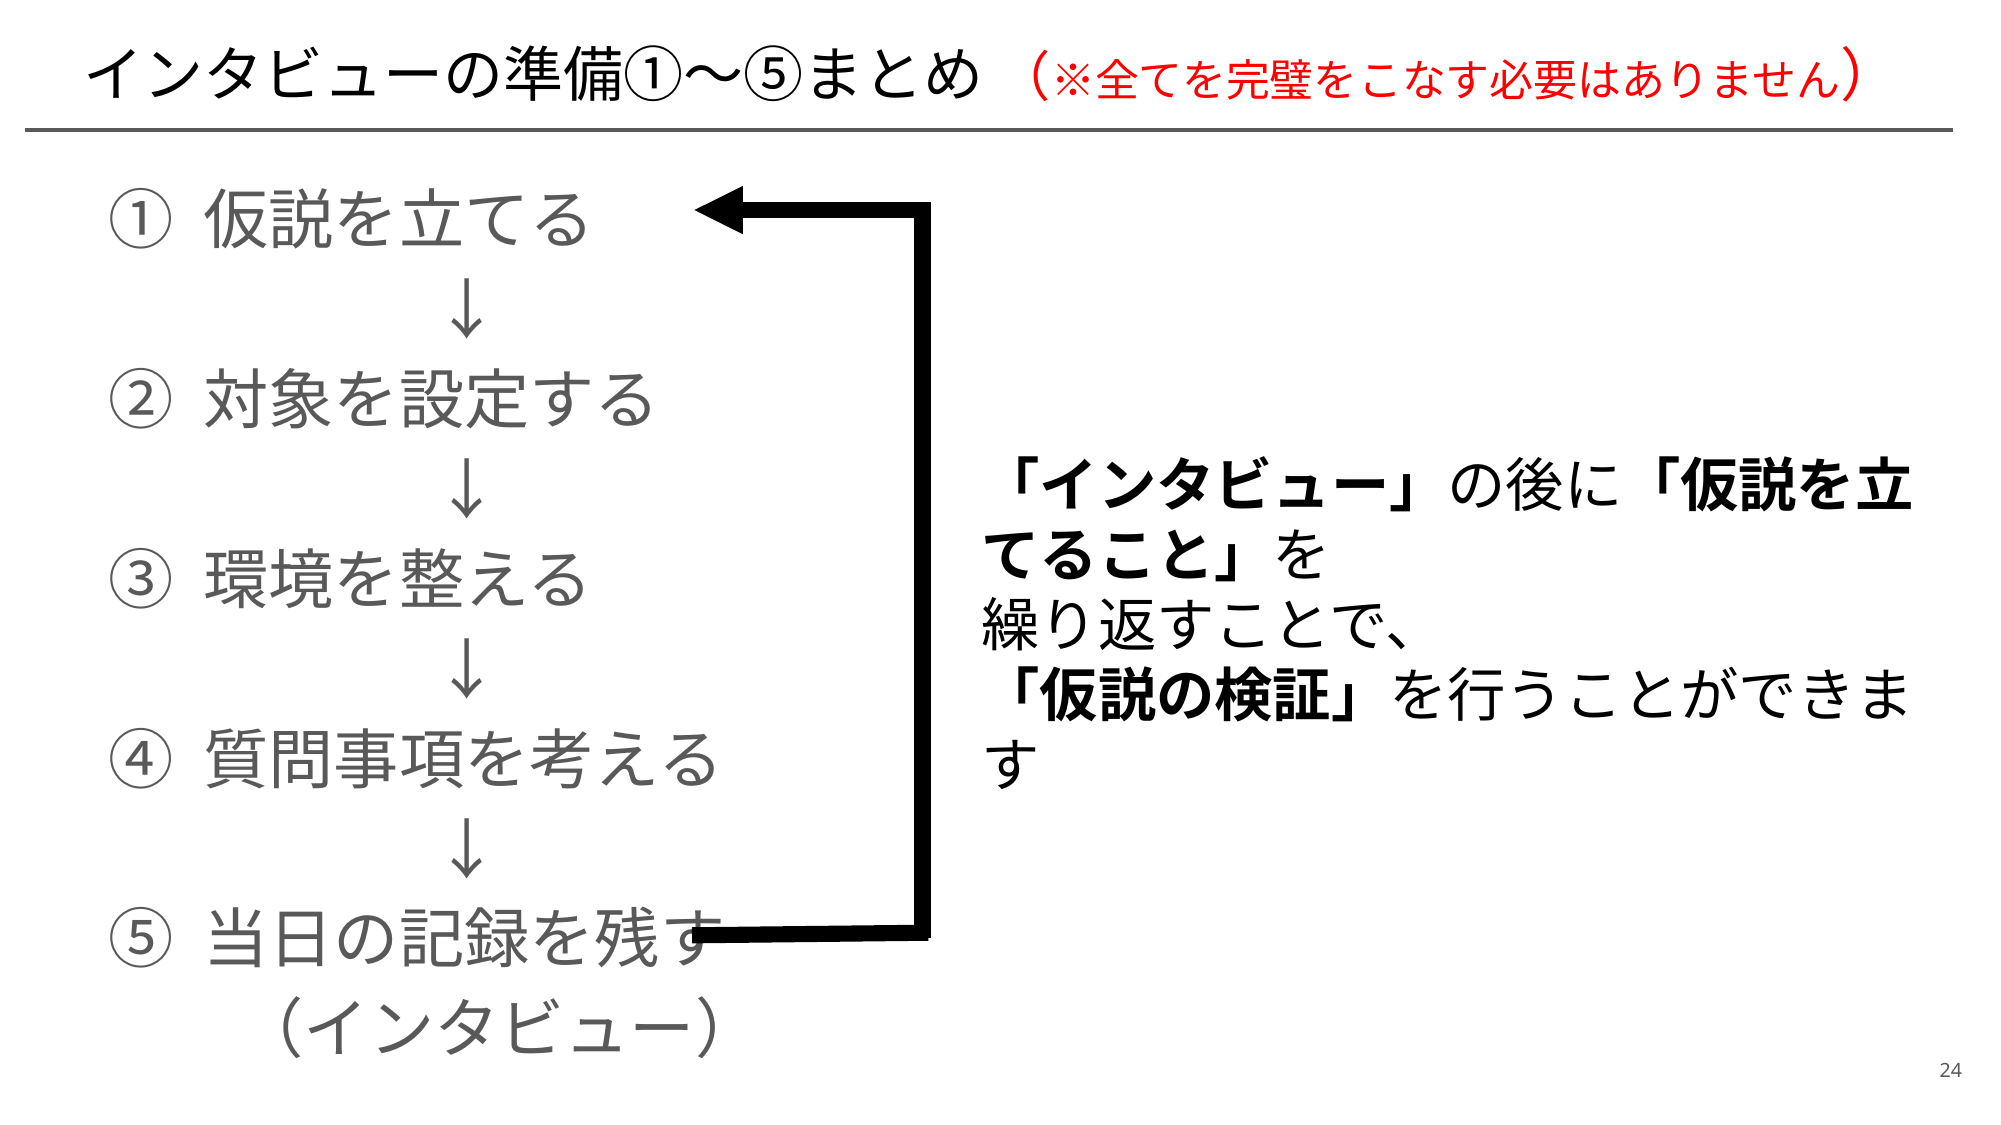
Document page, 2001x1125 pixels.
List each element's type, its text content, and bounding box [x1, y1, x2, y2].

list ① 仮説を立てる ↓ ② 対象を設定する ↓ ③ 環境を整える ↓ ④ 質問事項を考える ↓ ⑤ 当日の記録を残す （インタビュー） [68, 152, 1932, 900]
title インタビューの準備①～⑤まとめ （※全てを完璧をこなす必要はありません） [68, 21, 1932, 136]
slide_number 24 [1857, 1027, 1977, 1114]
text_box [691, 209, 931, 939]
text_box 「インタビュー」の後に「仮説を立てること」を 繰り返すことで、 「仮説の検証」を行うことができます [966, 440, 1963, 806]
